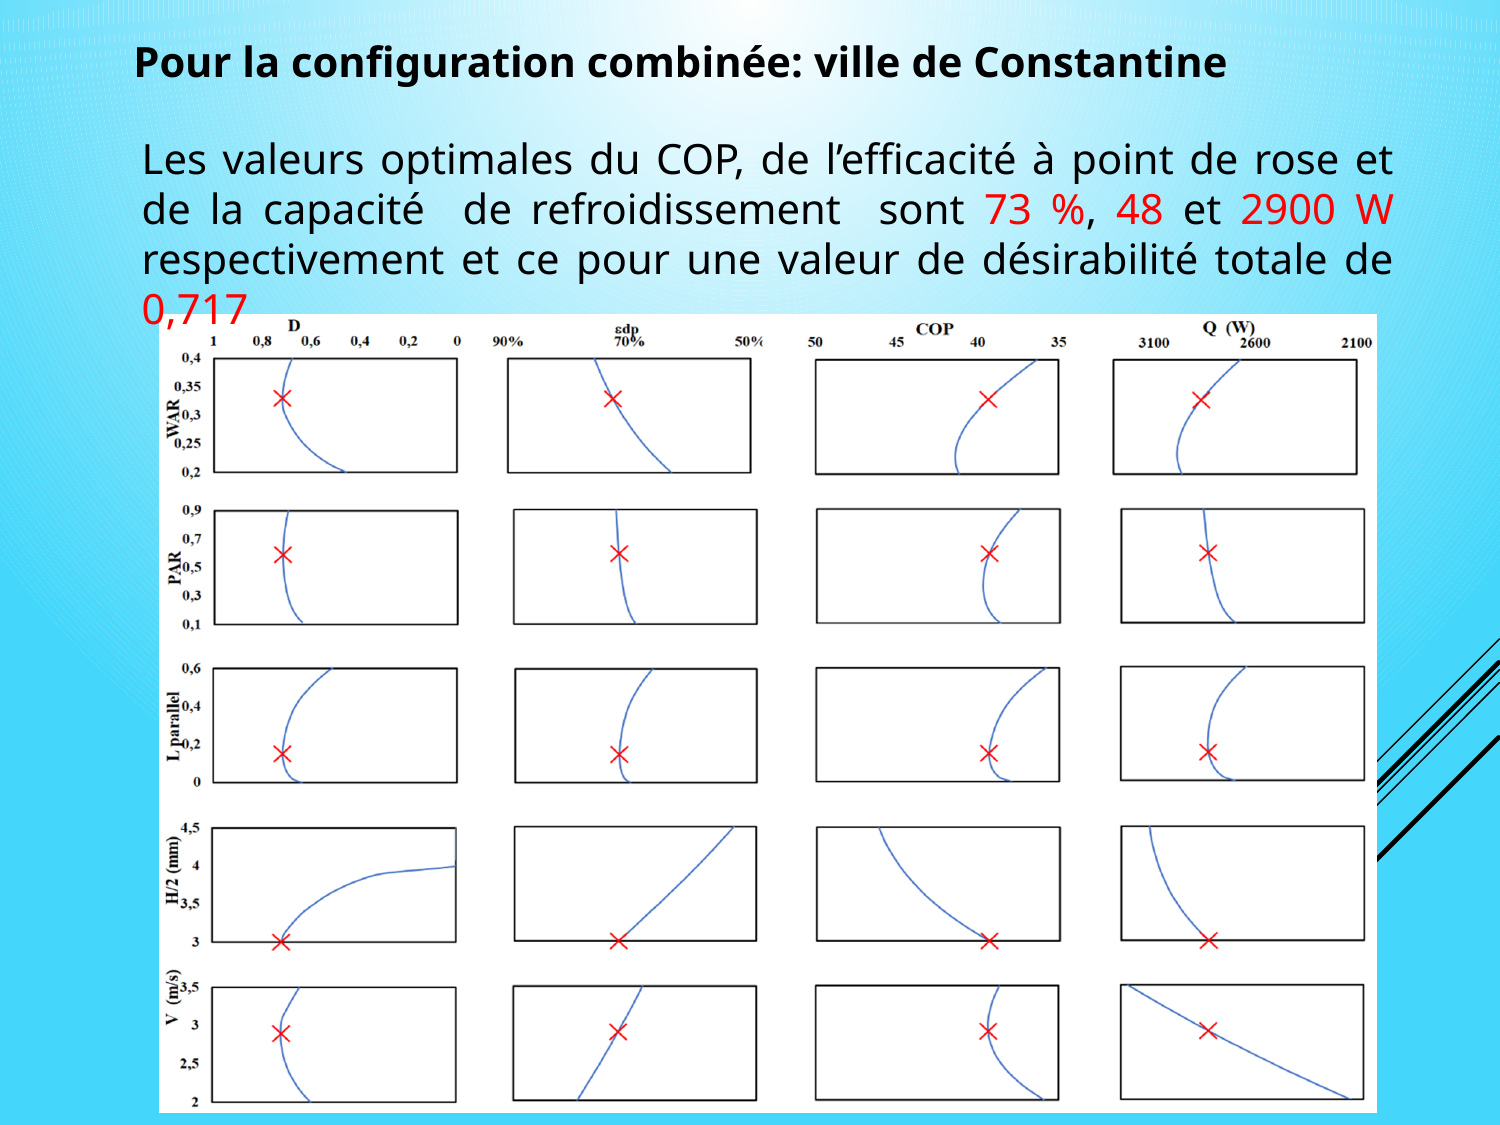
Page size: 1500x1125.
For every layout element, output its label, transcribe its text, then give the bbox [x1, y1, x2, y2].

picture [159, 314, 1377, 1113]
text_box Pour la configuration combinée: ville de Constantine [118, 27, 1500, 93]
text_box Les valeurs optimales du COP, de l’efficacité à point de rose et de la capacité de refroidissement sont 73 %, 48 et 2900 W respectivement et ce pour une valeur de désirabilité totale de 0,717 [126, 125, 1409, 341]
